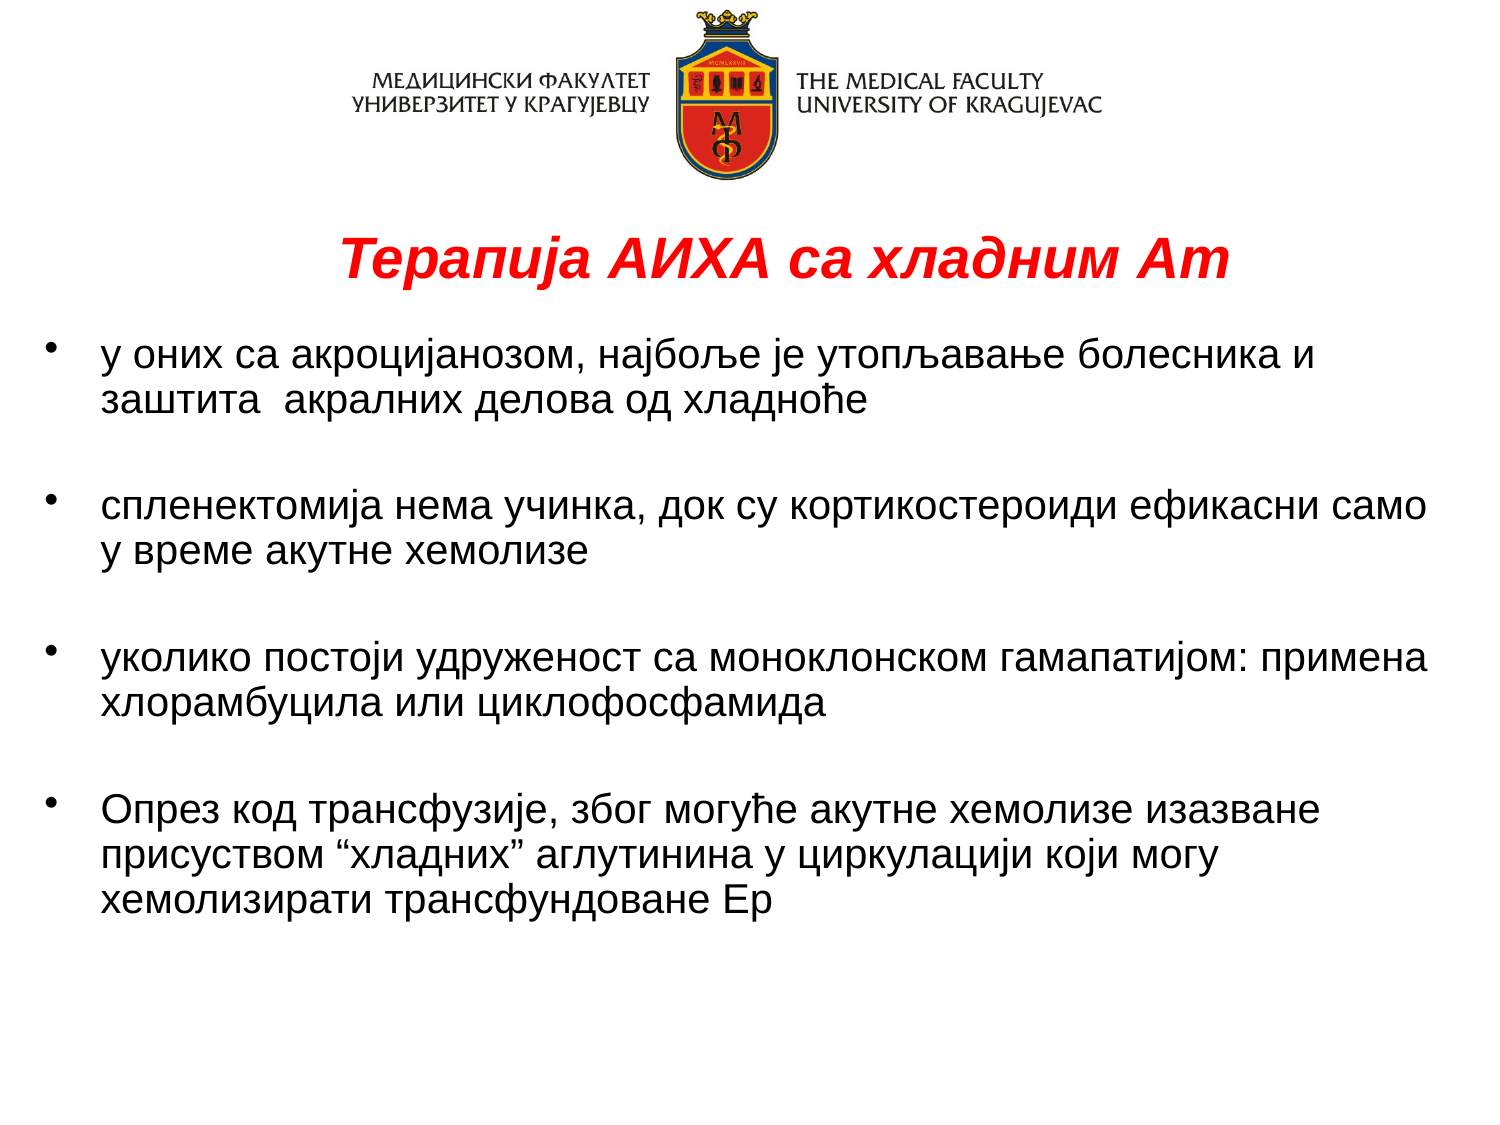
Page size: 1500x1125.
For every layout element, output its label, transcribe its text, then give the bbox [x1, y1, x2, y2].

list у оних са акроцијанозом, најбоље је утопљавање болесника и заштита акралних делова од хладноће спленектомија нема учинка, док су кортикостероиди ефикасни само у време акутне хемолизе уколико постоји удруженост са моноклонском гамапатијом: примена хлорамбуцила или циклофосфамида Опрез код трансфузије, због могуће акутне хемолизе изазване присуством “хладних” аглутинина у циркулацији који могу хемолизирати трансфундоване Ер [29, 324, 1455, 1125]
title Терапија АИХА са хладним Ат [147, 160, 1423, 324]
picture [328, 0, 1125, 160]
